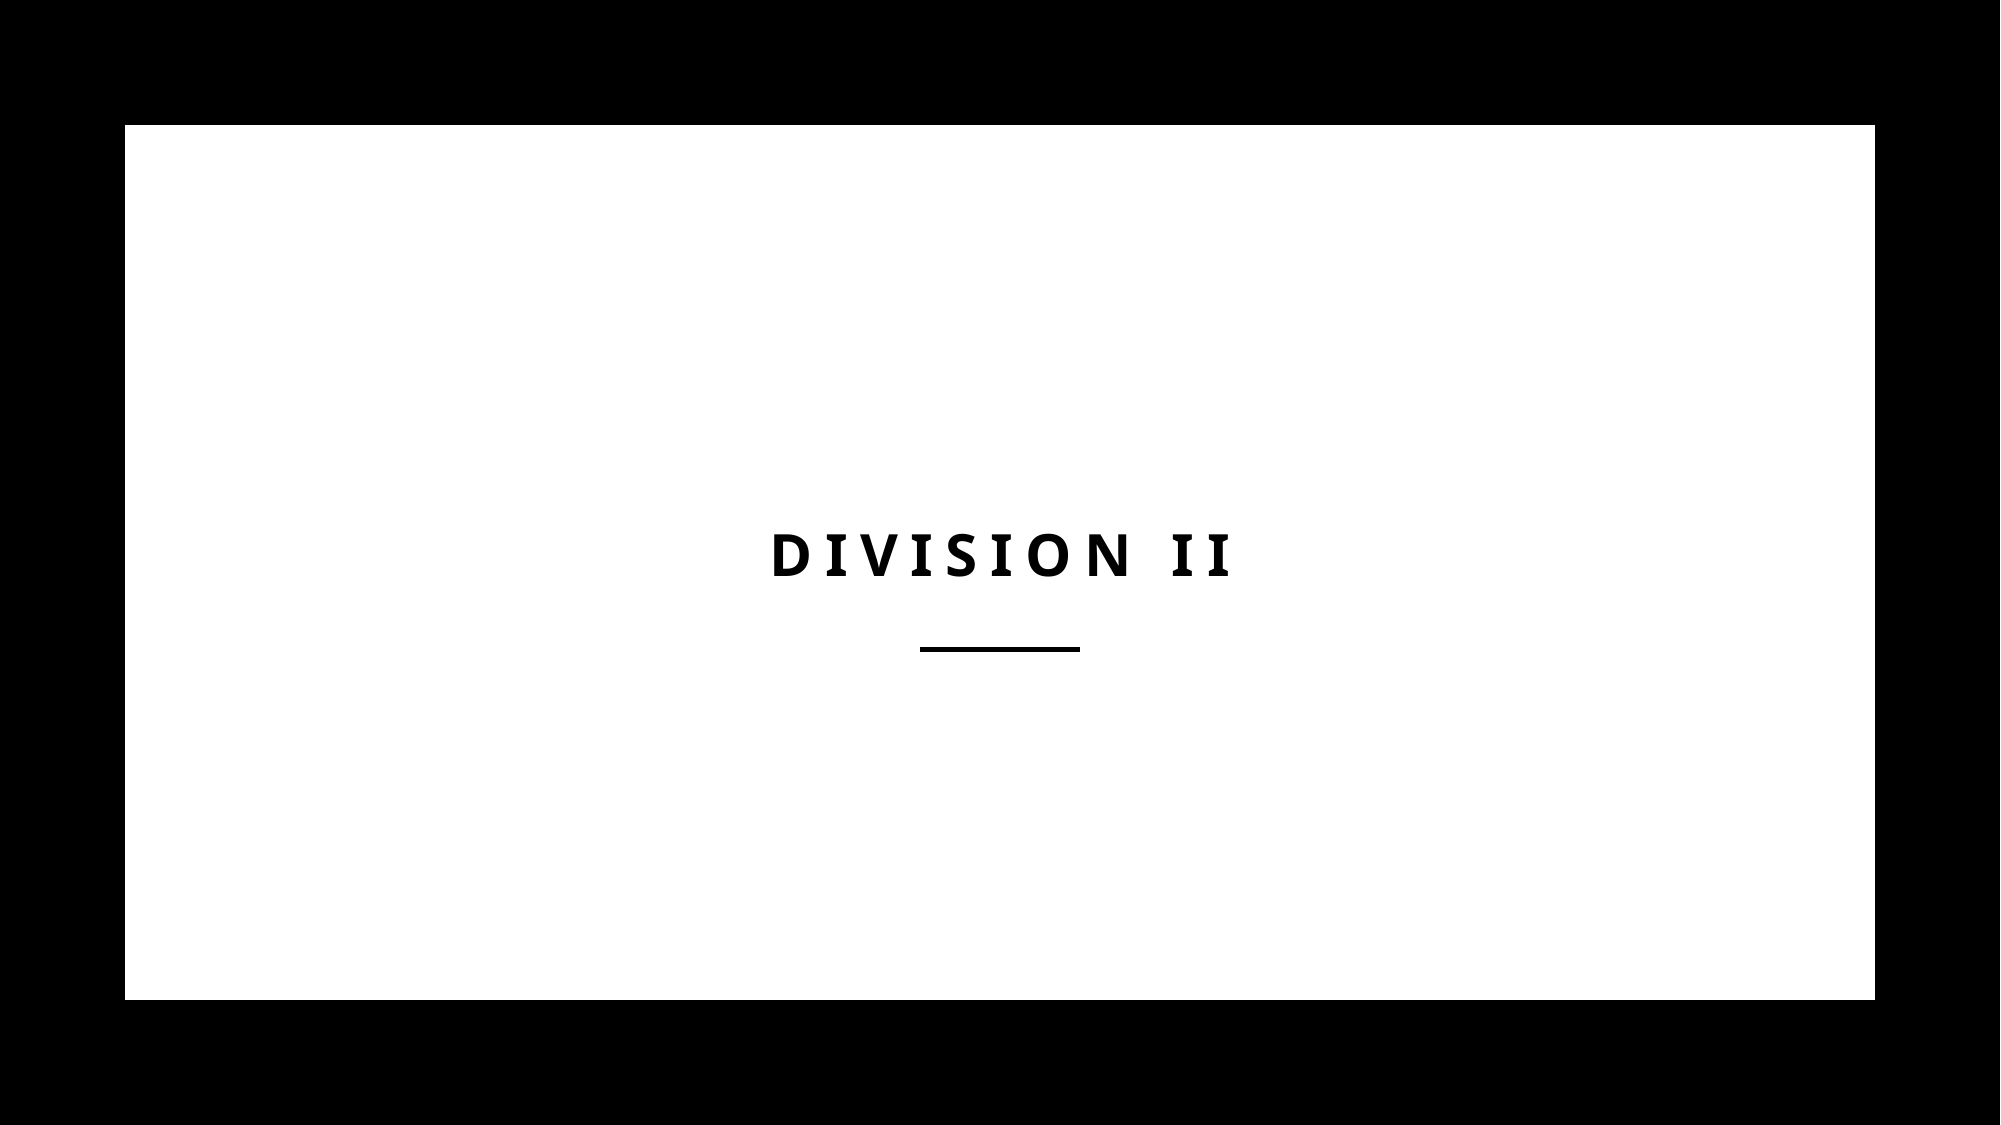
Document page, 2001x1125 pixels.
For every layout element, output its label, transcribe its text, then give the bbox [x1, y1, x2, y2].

text_box [0, 0, 2000, 1125]
title DIVISION II [375, 286, 1625, 596]
text_box [124, 124, 1876, 1001]
